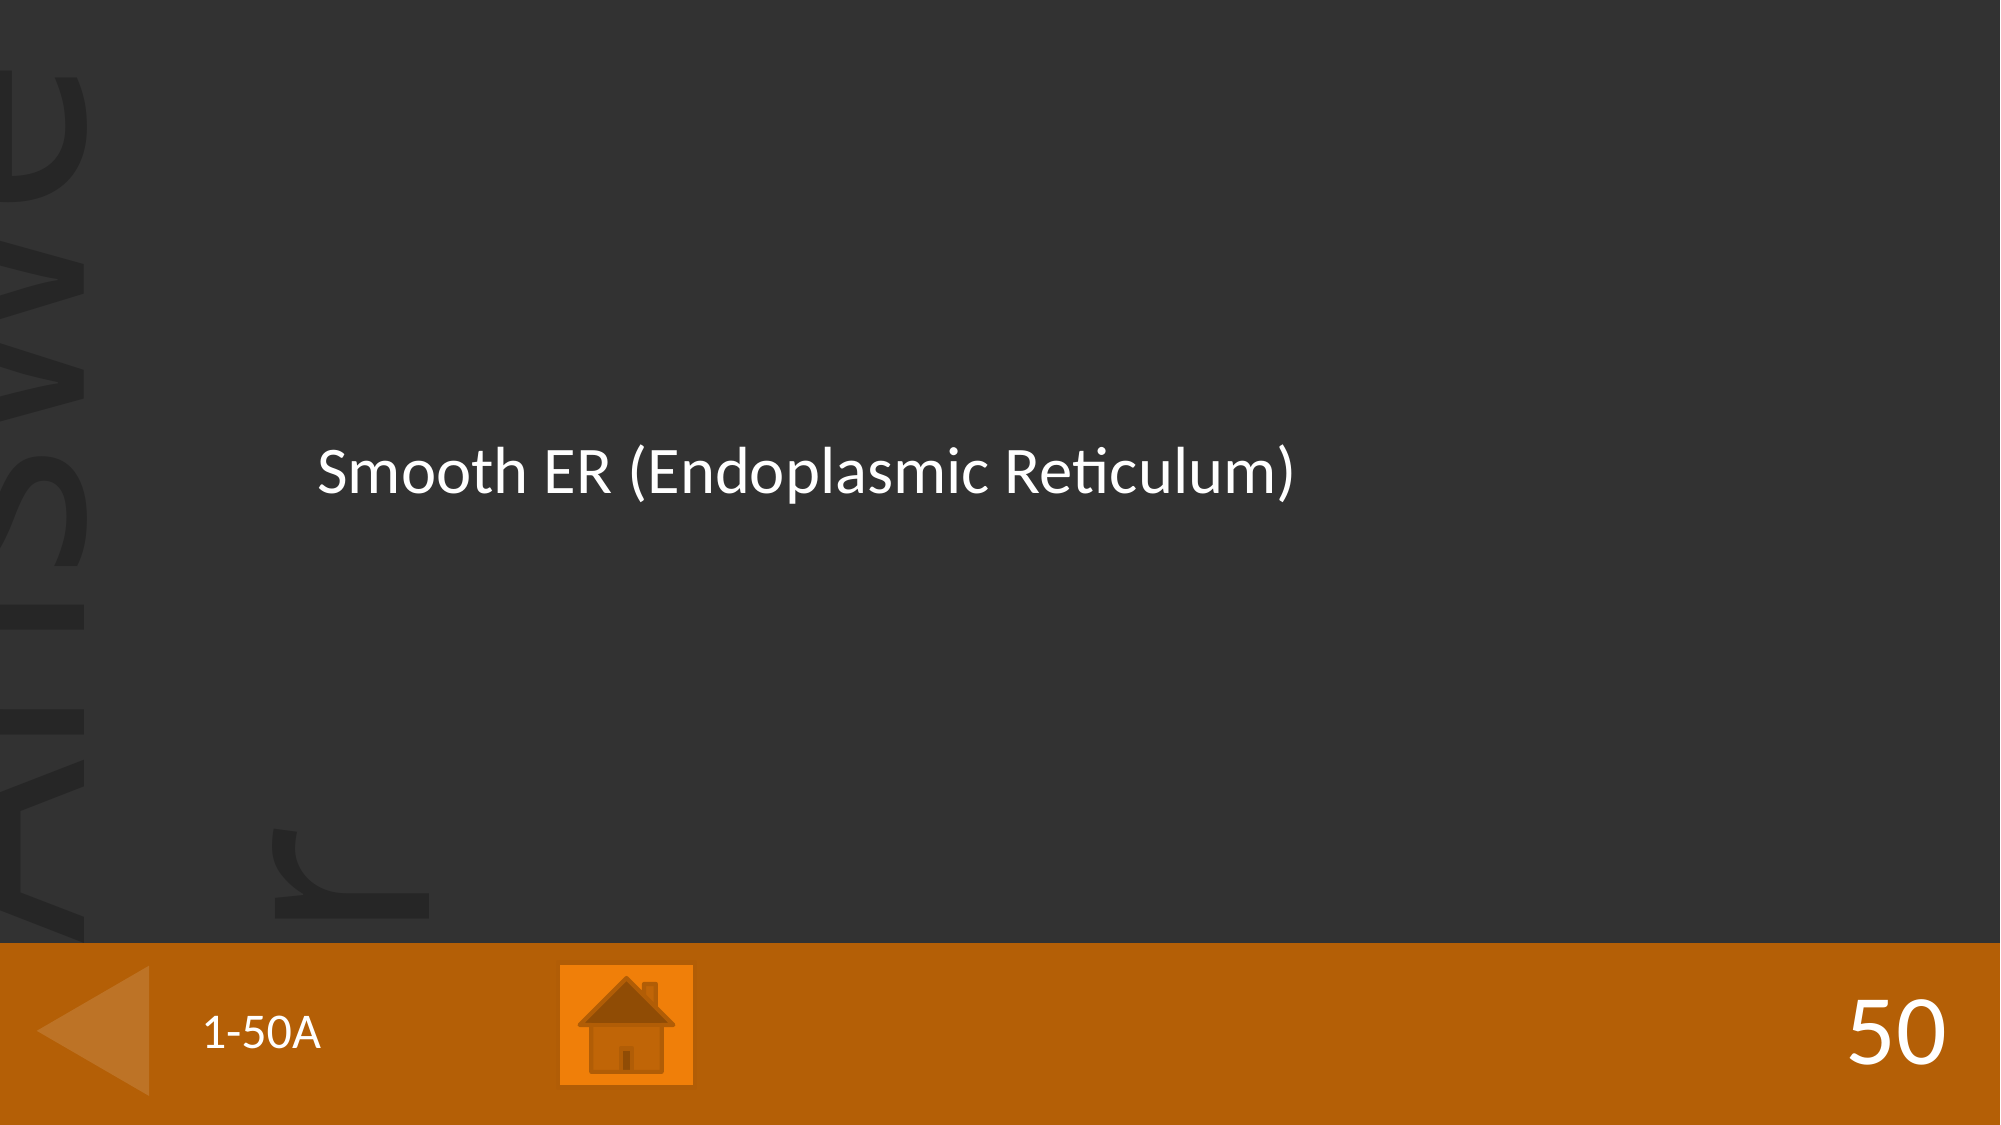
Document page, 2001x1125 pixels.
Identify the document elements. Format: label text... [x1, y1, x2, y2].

list Smooth ER (Endoplasmic Reticulum) [302, 307, 1760, 636]
text_box [556, 960, 697, 1090]
list 50 [1494, 967, 1963, 1097]
title 1-50A [185, 967, 1494, 1097]
